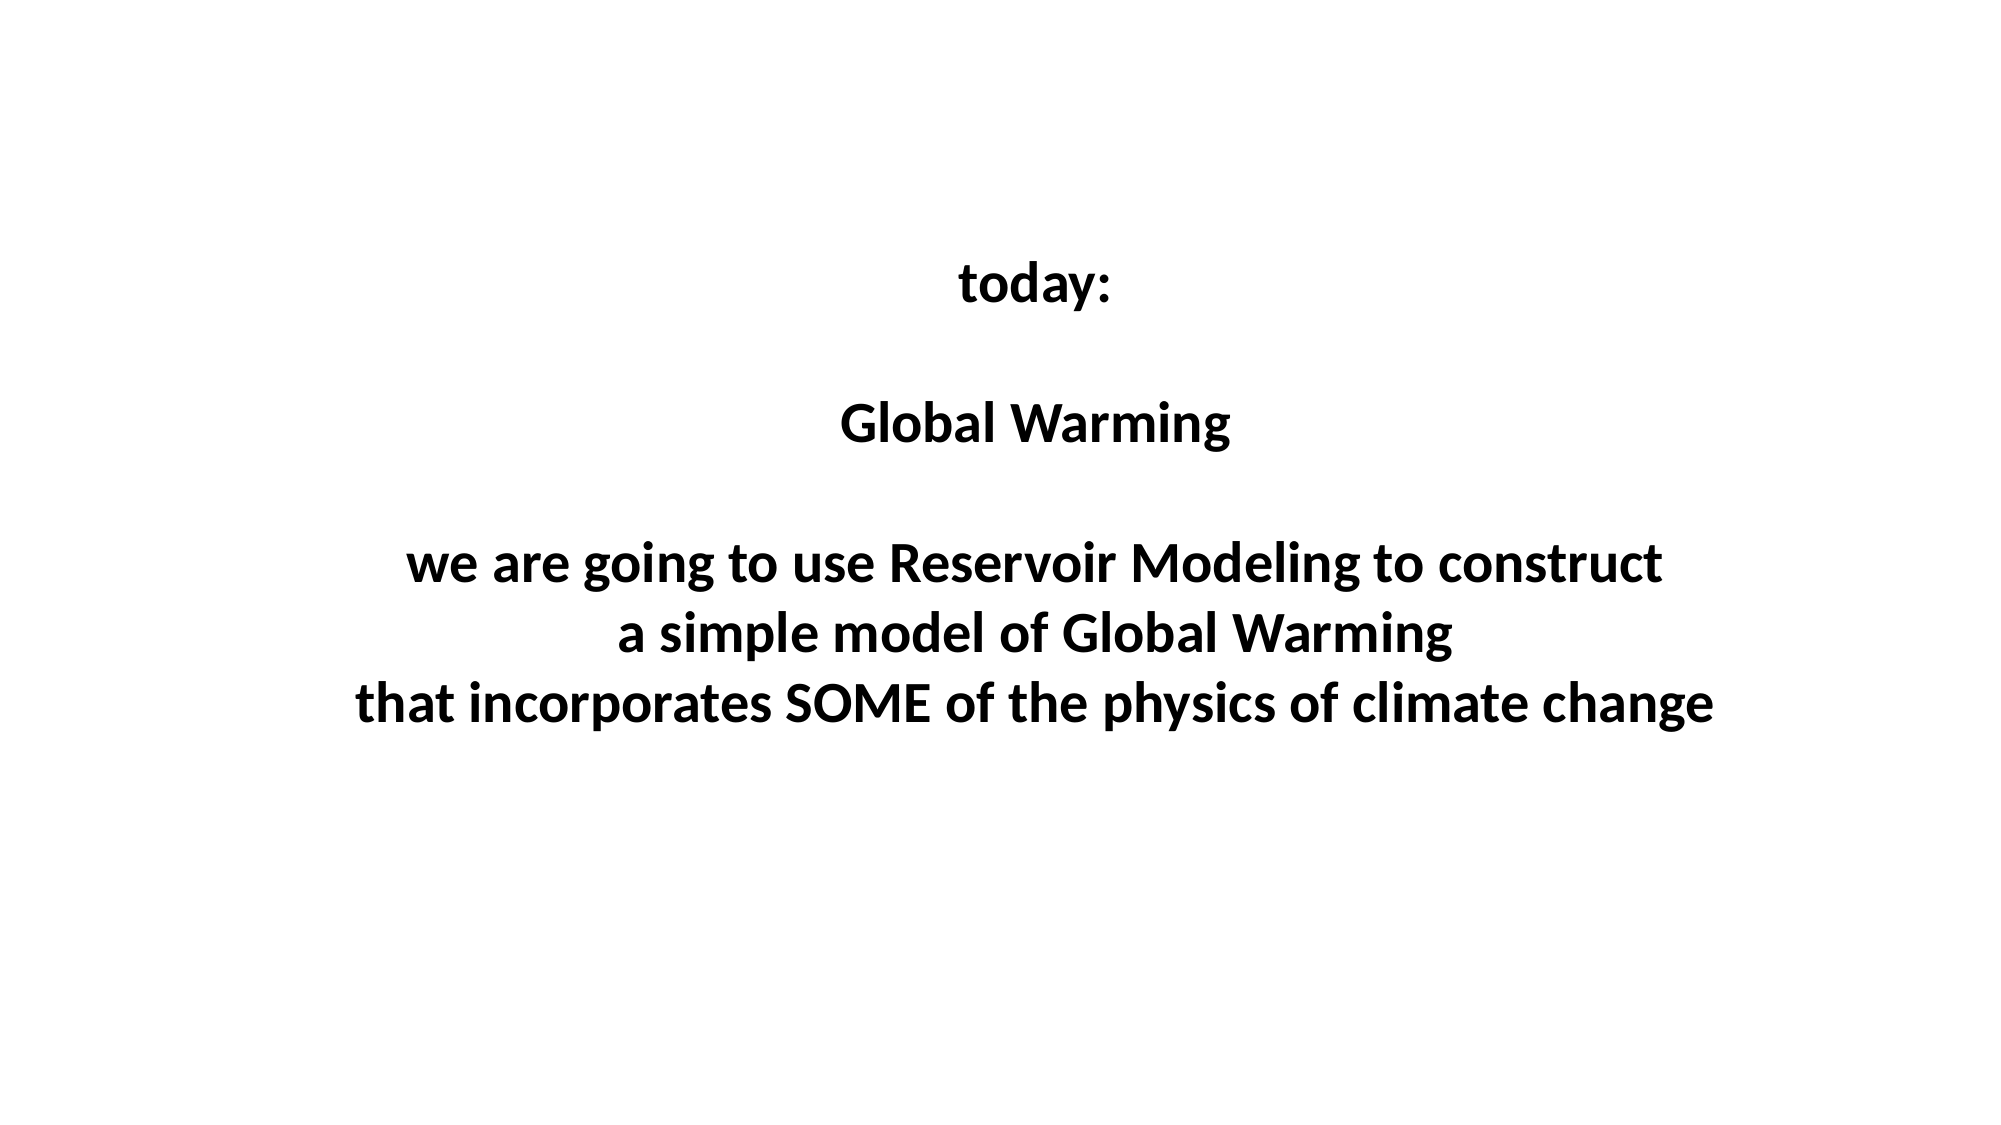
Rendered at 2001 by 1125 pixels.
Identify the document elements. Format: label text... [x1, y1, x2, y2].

text_box today: Global Warming we are going to use Reservoir Modeling to construct a simple model of Global Warming that incorporates SOME of the physics of climate change [150, 236, 1922, 812]
